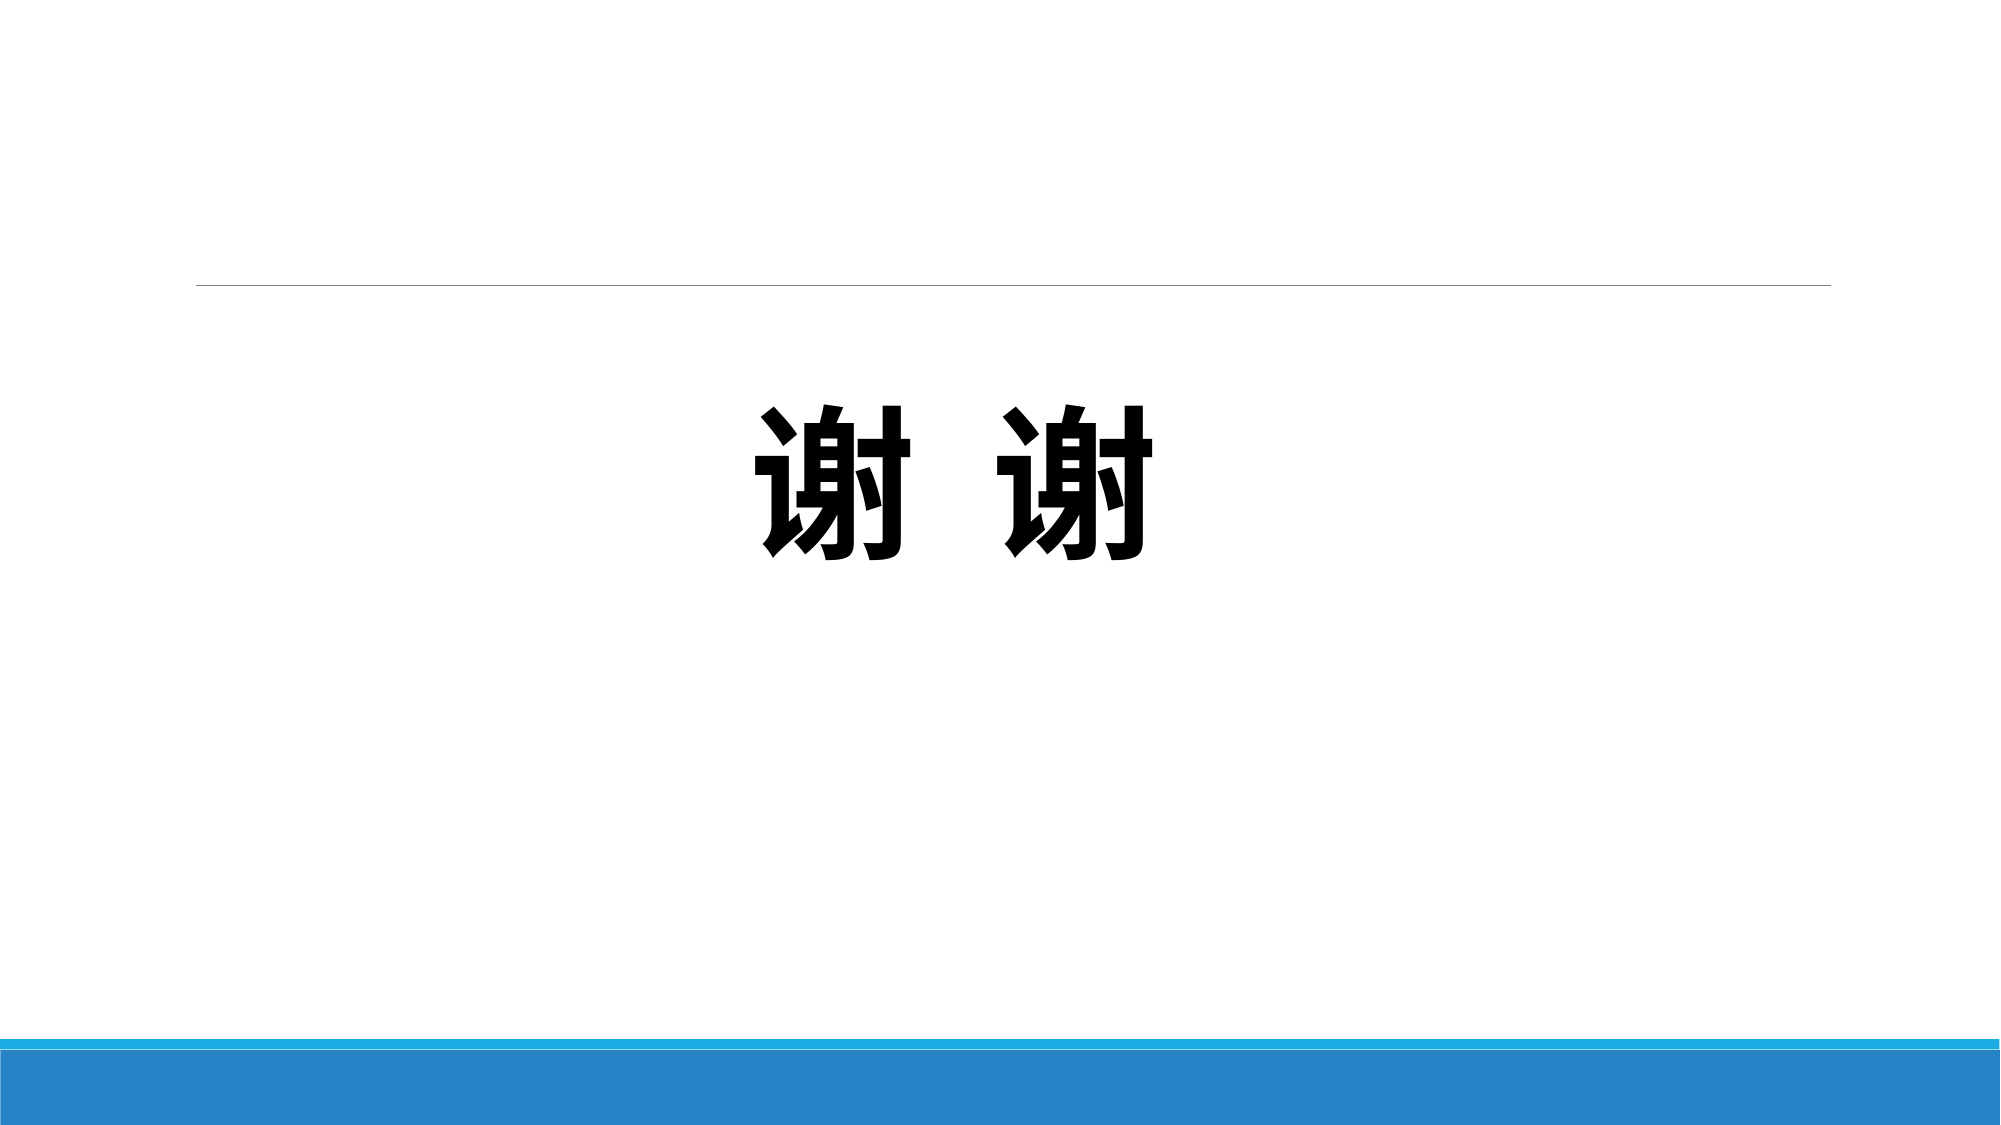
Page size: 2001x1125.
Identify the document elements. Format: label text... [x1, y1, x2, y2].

text_box 谢 谢 [734, 372, 1174, 588]
